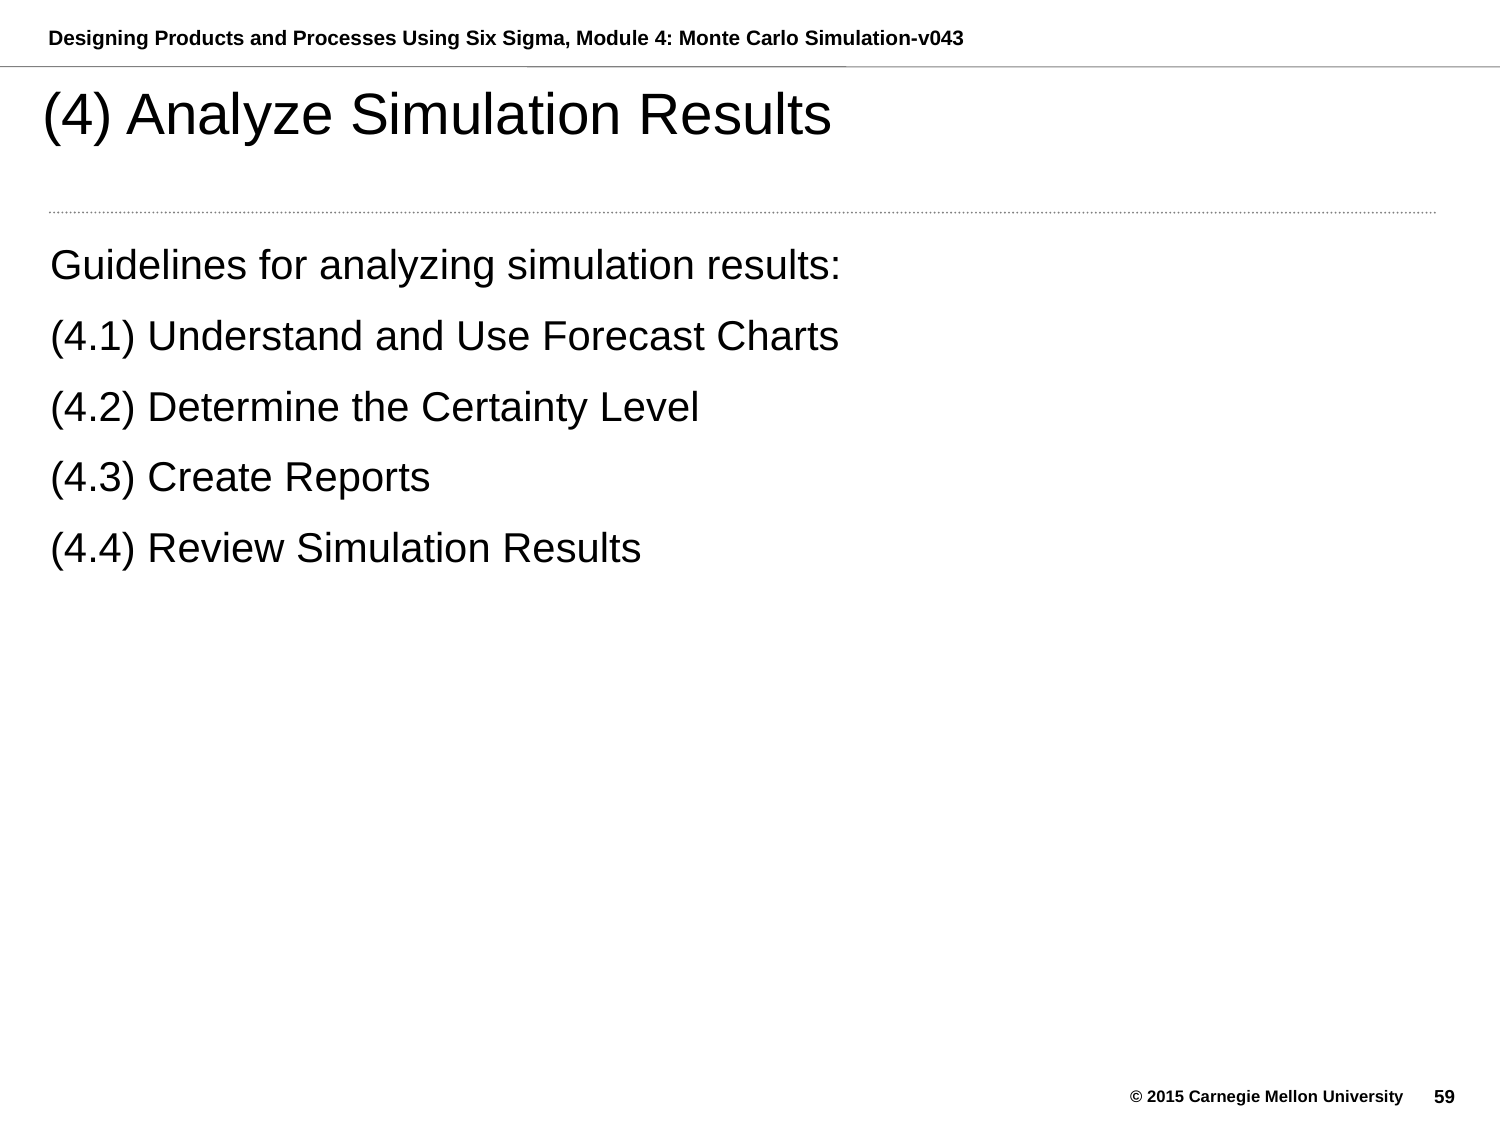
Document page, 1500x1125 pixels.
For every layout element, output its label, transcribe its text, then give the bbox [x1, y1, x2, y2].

title (4) Analyze Simulation Results [42, 89, 1438, 146]
list Guidelines for analyzing simulation results: (4.1) Understand and Use Forecast Charts (4.2) Determine the Certainty Level (4.3) Create Reports (4.4) Review Simulation Results [50, 237, 1437, 1000]
